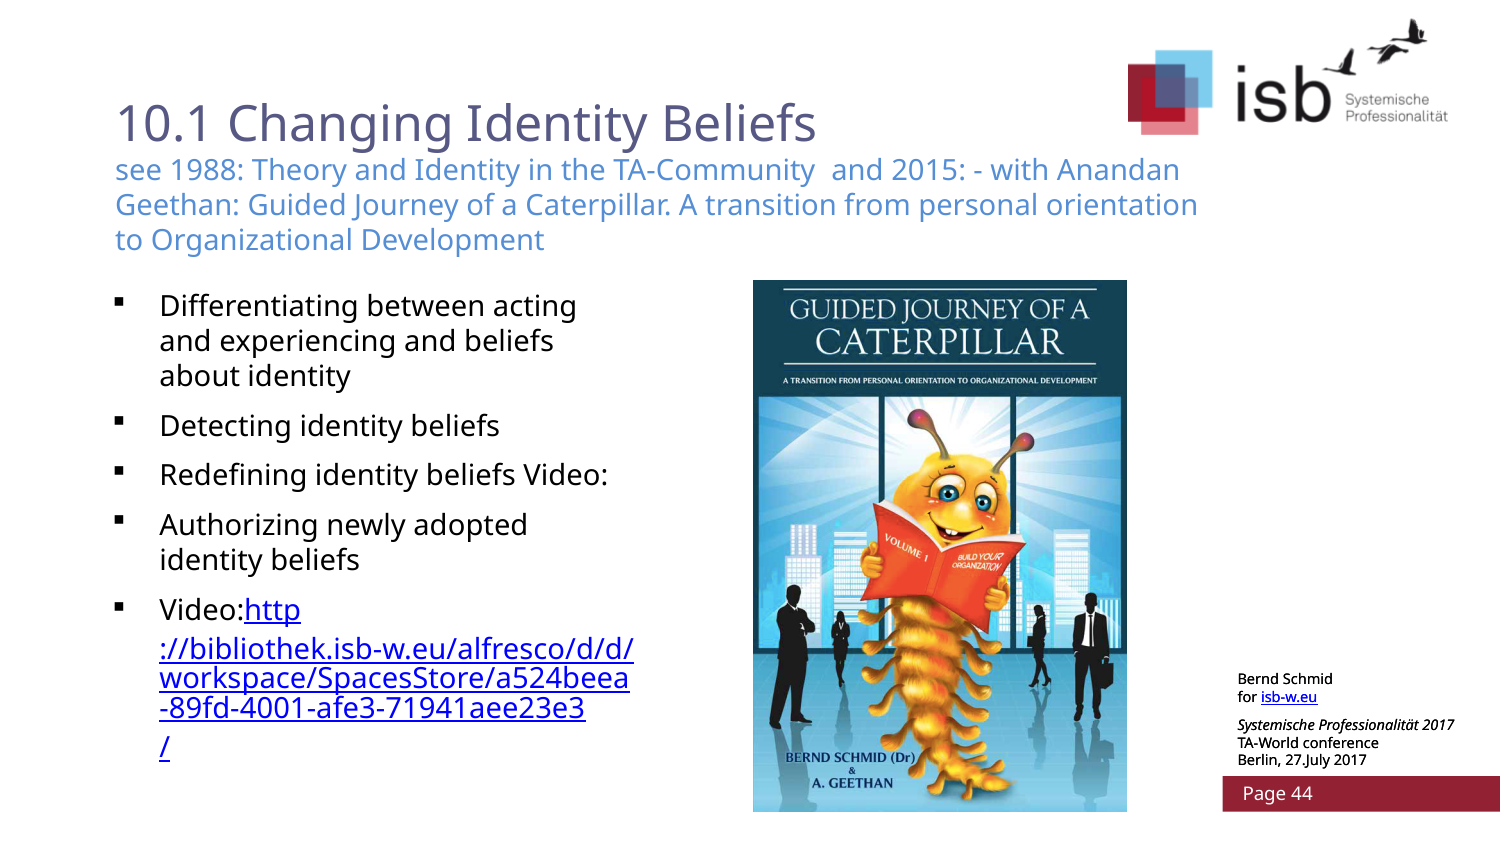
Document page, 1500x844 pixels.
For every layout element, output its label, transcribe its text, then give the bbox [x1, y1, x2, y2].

list Differentiating between acting and experiencing and beliefs about identity Detecting identity beliefs Redefining identity beliefs Video: Authorizing newly adopted identity beliefs Video:http://bibliothek.isb-w.eu/alfresco/d/d/workspace/SpacesStore/a524beea-89fd-4001-afe3-71941aee23e3/ [97, 280, 653, 812]
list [753, 279, 1127, 812]
slide_number Page 44 [1222, 776, 1500, 812]
picture [1128, 14, 1461, 139]
text_box Bernd Schmid for isb-w.eu Systemische Professionalität 2017 TA-World conference Berlin, 27.July 2017 [1222, 543, 1500, 776]
title 10.1 Changing Identity Beliefs see 1988: Theory and Identity in the TA-Community and 2015: - with Anandan Geethan: Guided Journey of a Caterpillar. A transition from personal orientation to Organizational Development [100, 67, 1223, 281]
